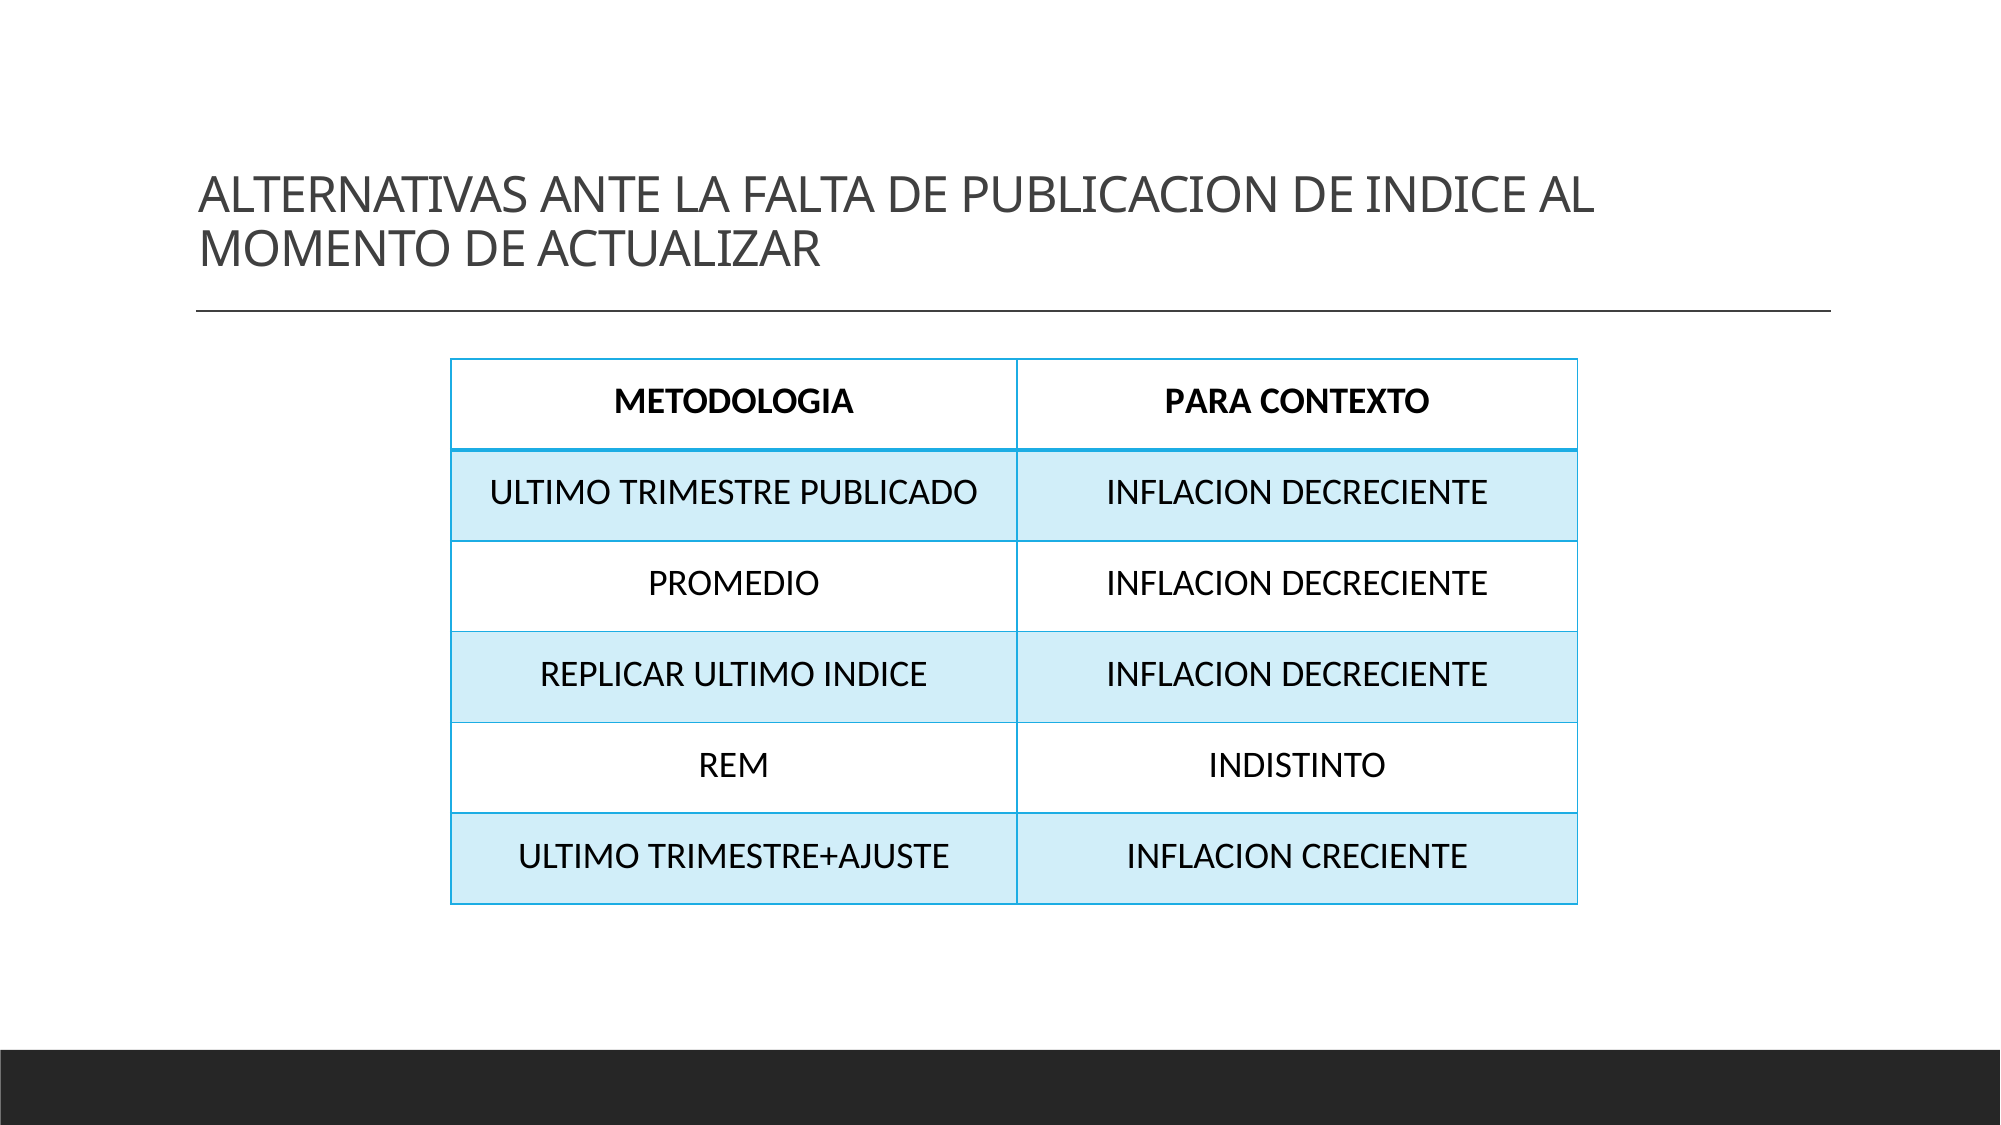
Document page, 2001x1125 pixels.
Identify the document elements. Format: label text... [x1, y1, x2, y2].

table_cell PROMEDIO [452, 542, 1016, 631]
table_cell ULTIMO TRIMESTRE PUBLICADO [452, 452, 1016, 540]
table_cell REPLICAR ULTIMO INDICE [452, 632, 1016, 722]
table_cell INDISTINTO [1018, 723, 1577, 812]
table_cell INFLACION DECRECIENTE [1018, 452, 1577, 540]
table_header PARA CONTEXTO [1018, 360, 1577, 448]
table_cell INFLACION DECRECIENTE [1018, 542, 1577, 631]
table_cell INFLACION CRECIENTE [1018, 814, 1577, 903]
title ALTERNATIVAS ANTE LA FALTA DE PUBLICACION DE INDICE AL MOMENTO DE ACTUALIZAR [198, 47, 1830, 285]
table_cell INFLACION DECRECIENTE [1018, 632, 1577, 722]
table_cell REM [452, 723, 1016, 812]
table_cell ULTIMO TRIMESTRE+AJUSTE [452, 814, 1016, 903]
table_header METODOLOGIA [452, 360, 1016, 448]
